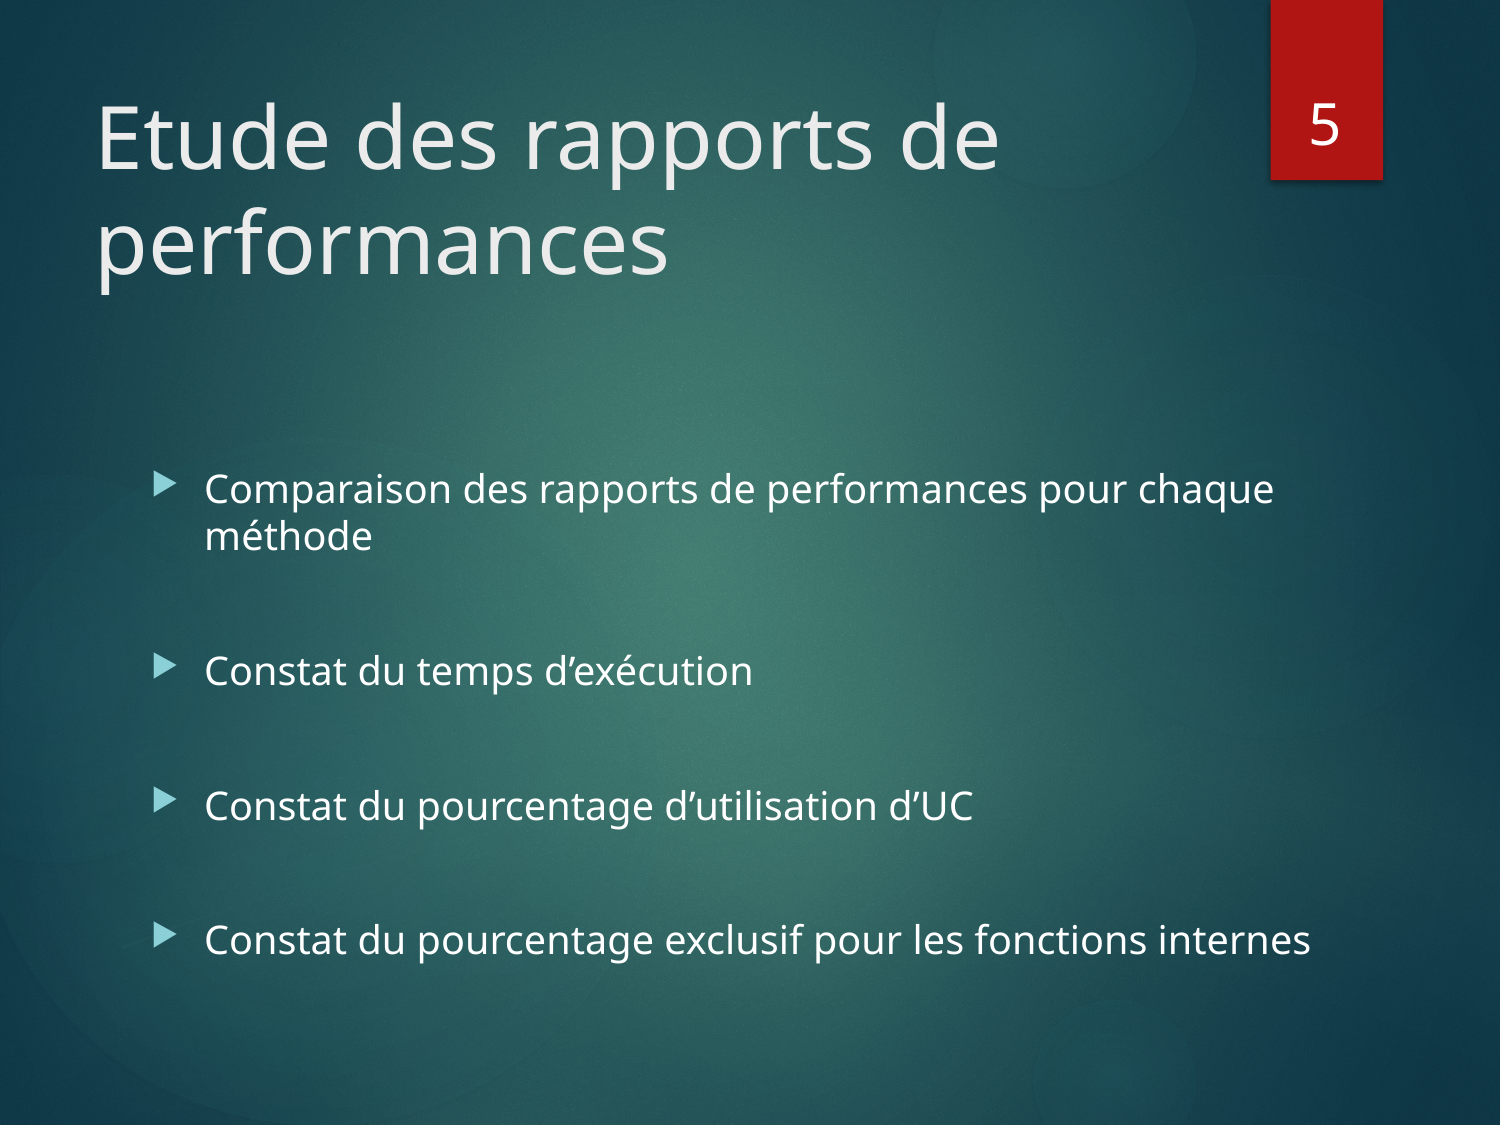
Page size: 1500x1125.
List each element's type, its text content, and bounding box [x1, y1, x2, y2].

title Etude des rapports de performances [79, 74, 1237, 304]
list Comparaison des rapports de performances pour chaque méthode Constat du temps d’exécution Constat du pourcentage d’utilisation d’UC Constat du pourcentage exclusif pour les fonctions internes [135, 456, 1365, 978]
slide_number 5 [1273, 48, 1378, 175]
